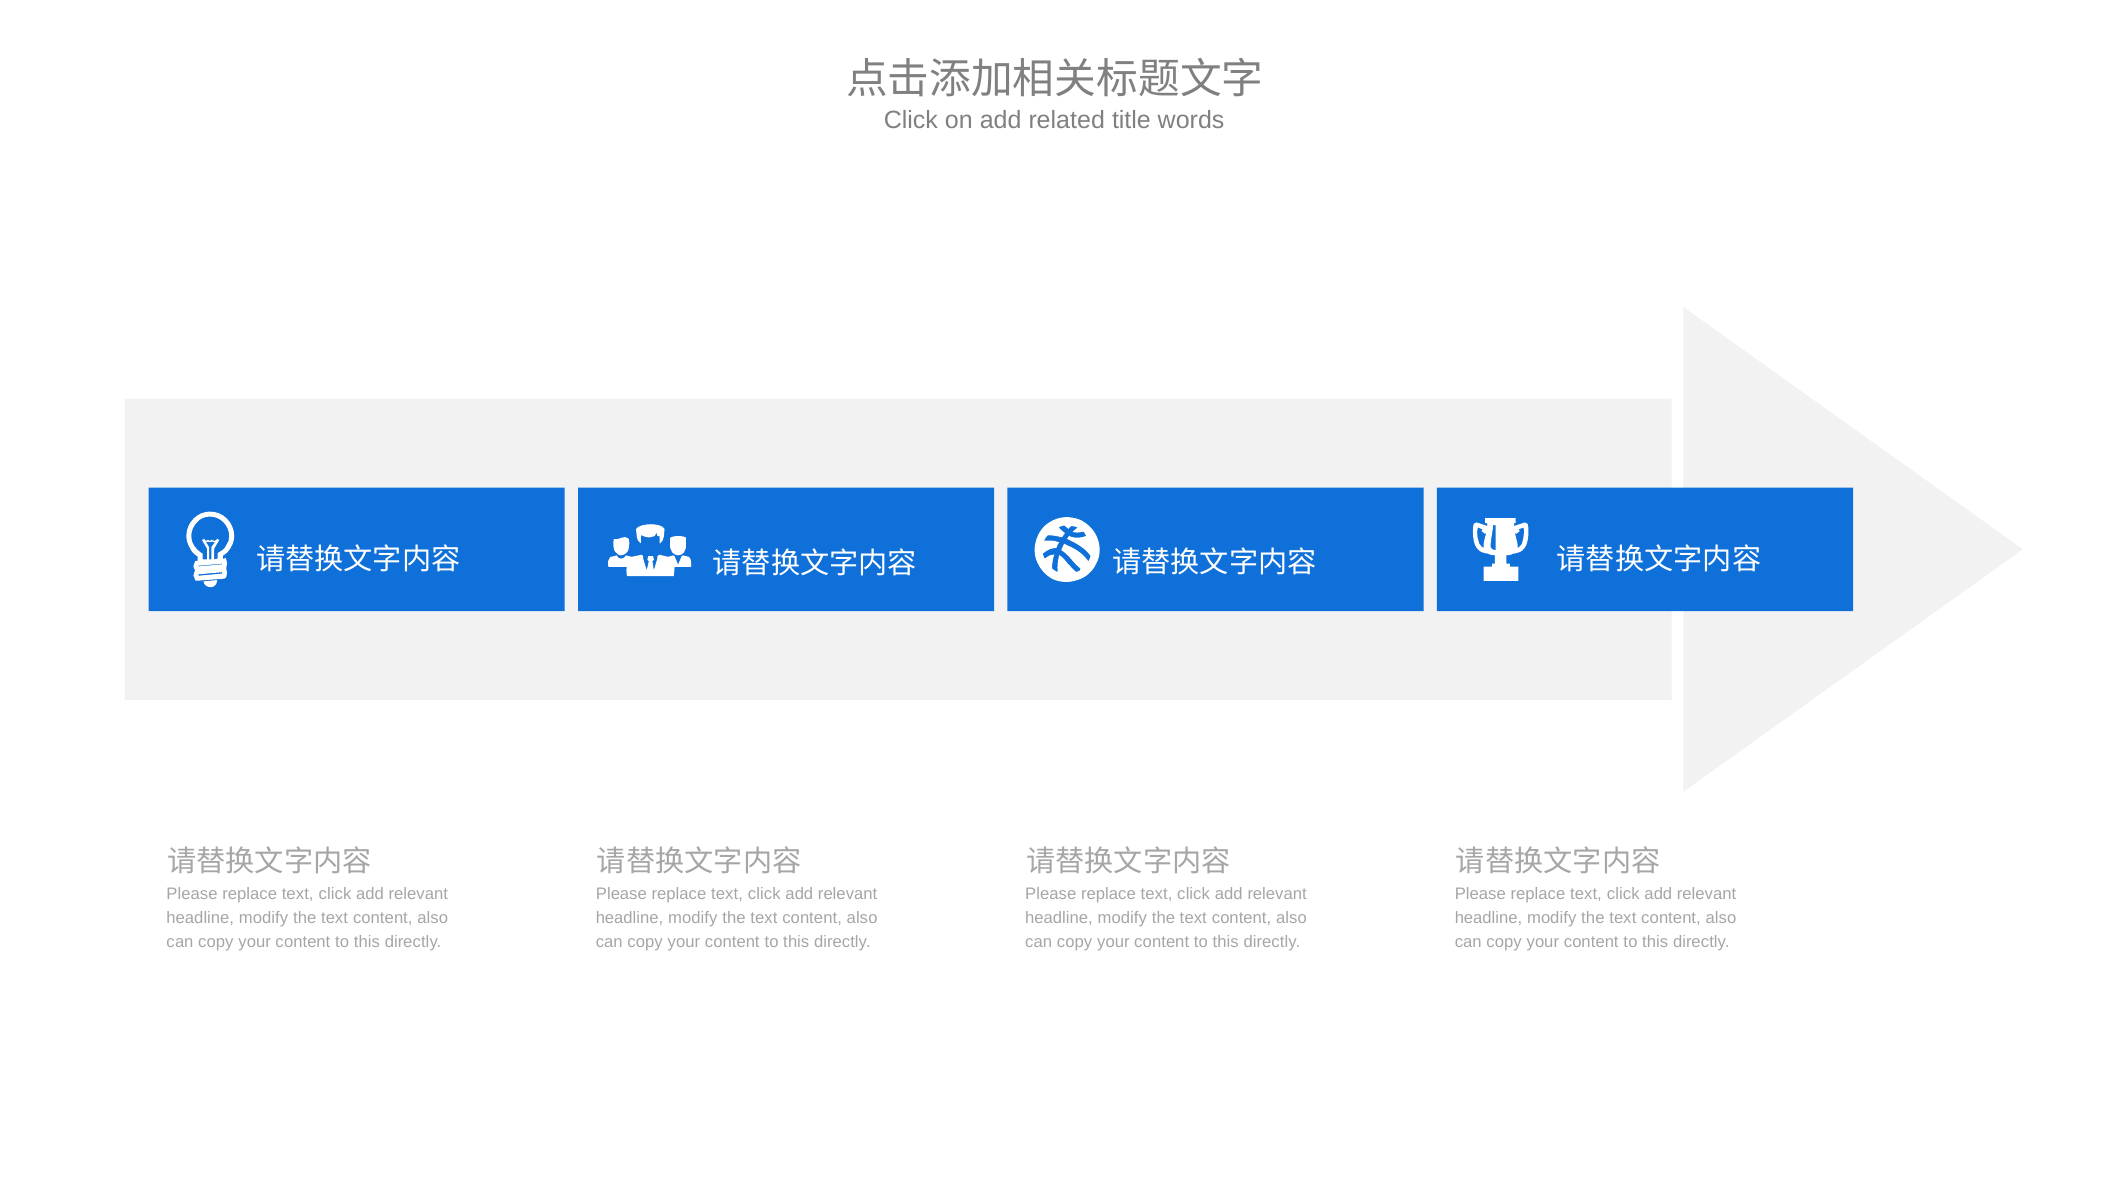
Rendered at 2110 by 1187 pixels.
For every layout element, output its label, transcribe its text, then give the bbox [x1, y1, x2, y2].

text_box Please replace text, click add relevant headline, modify the text content, also can copy your content to this directly. [1440, 871, 1752, 959]
text_box 点击添加相关标题文字 [803, 44, 1307, 107]
text_box Please replace text, click add relevant headline, modify the text content, also can copy your content to this directly. [151, 871, 464, 959]
text_box 请替换文字内容 [1441, 828, 1676, 885]
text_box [577, 487, 995, 612]
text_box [148, 487, 565, 612]
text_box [1436, 487, 1854, 612]
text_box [1007, 487, 1424, 612]
text_box [1682, 305, 2025, 794]
text_box 请替换文字内容 [1011, 828, 1246, 885]
text_box [124, 397, 1673, 701]
text_box Click on add related title words [864, 95, 1246, 158]
text_box Please replace text, click add relevant headline, modify the text content, also can copy your content to this directly. [581, 871, 893, 959]
text_box 请替换文字内容 [582, 828, 817, 885]
text_box 请替换文字内容 [152, 828, 388, 885]
text_box Please replace text, click add relevant headline, modify the text content, also can copy your content to this directly. [1010, 871, 1323, 959]
